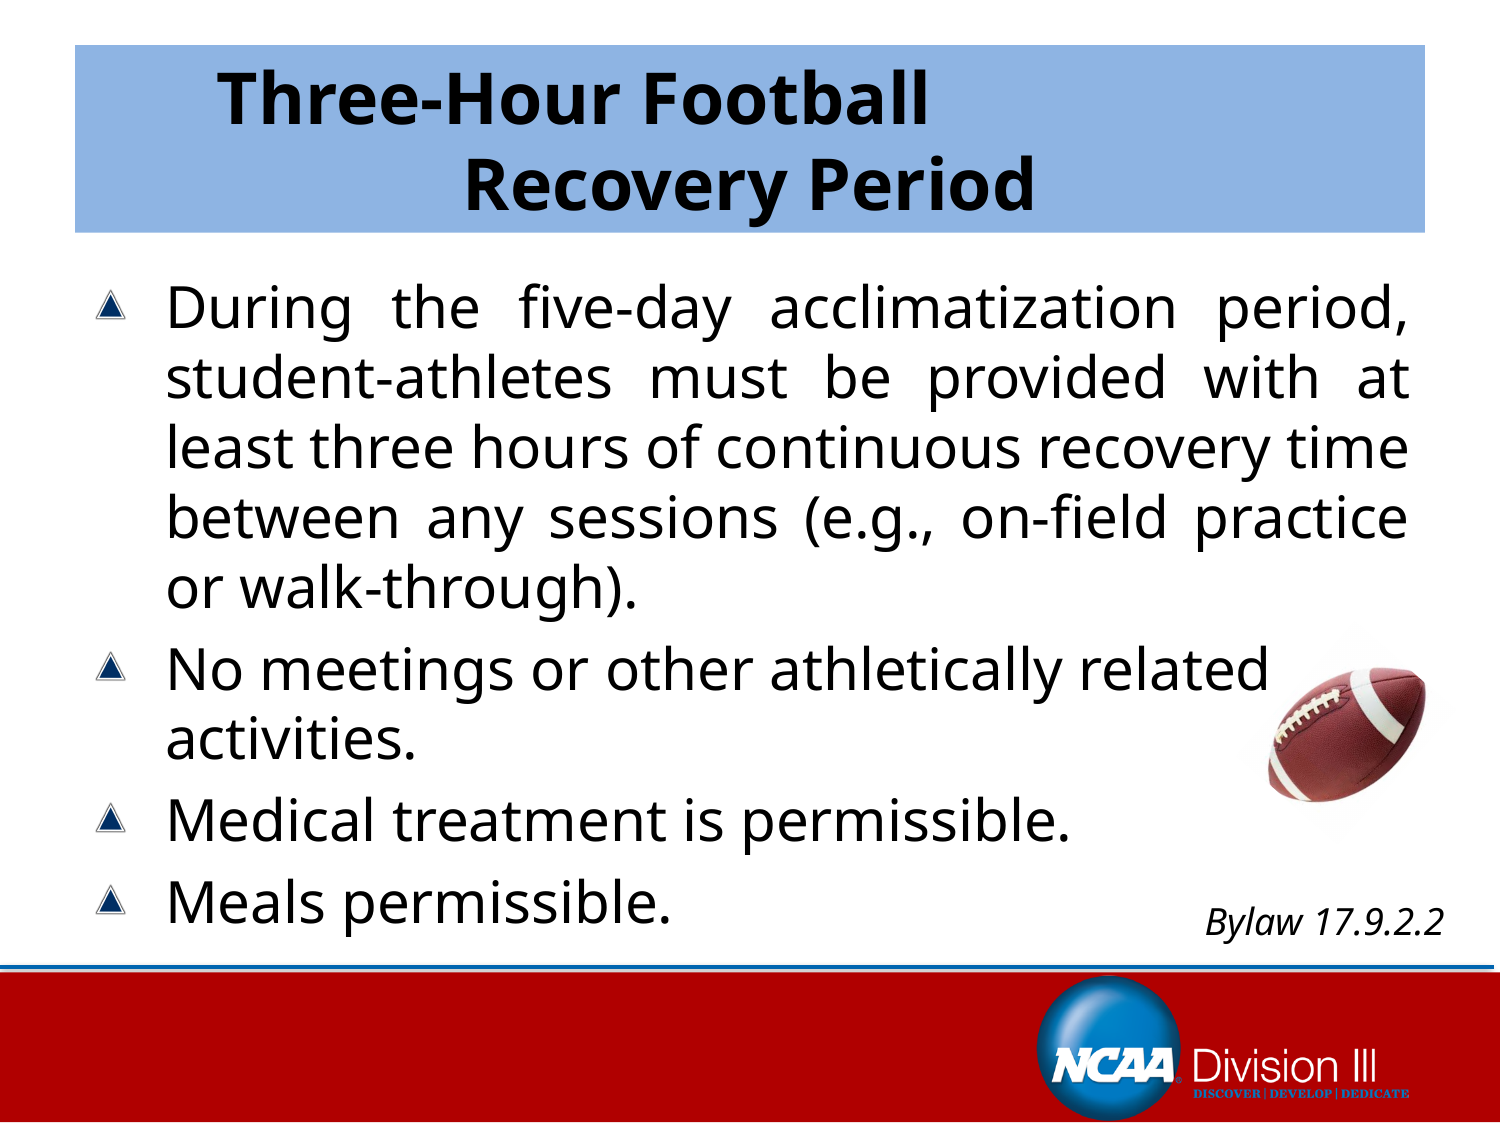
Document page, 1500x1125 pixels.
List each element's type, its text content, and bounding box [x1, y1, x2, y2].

picture [90, 879, 131, 921]
title Three-Hour Football Recovery Period [75, 45, 1425, 233]
list During the five-day acclimatization period, student-athletes must be provided with at least three hours of continuous recovery time between any sessions (e.g., on-field practice or walk-through). No meetings or other athletically related activities. Medical treatment is permissible. Meals permissible. [75, 262, 1425, 941]
picture [1237, 622, 1455, 843]
picture [90, 284, 131, 326]
text_box Bylaw 17.9.2.2 [1081, 891, 1460, 951]
picture [90, 646, 131, 687]
picture [1021, 947, 1423, 1125]
picture [90, 797, 131, 839]
